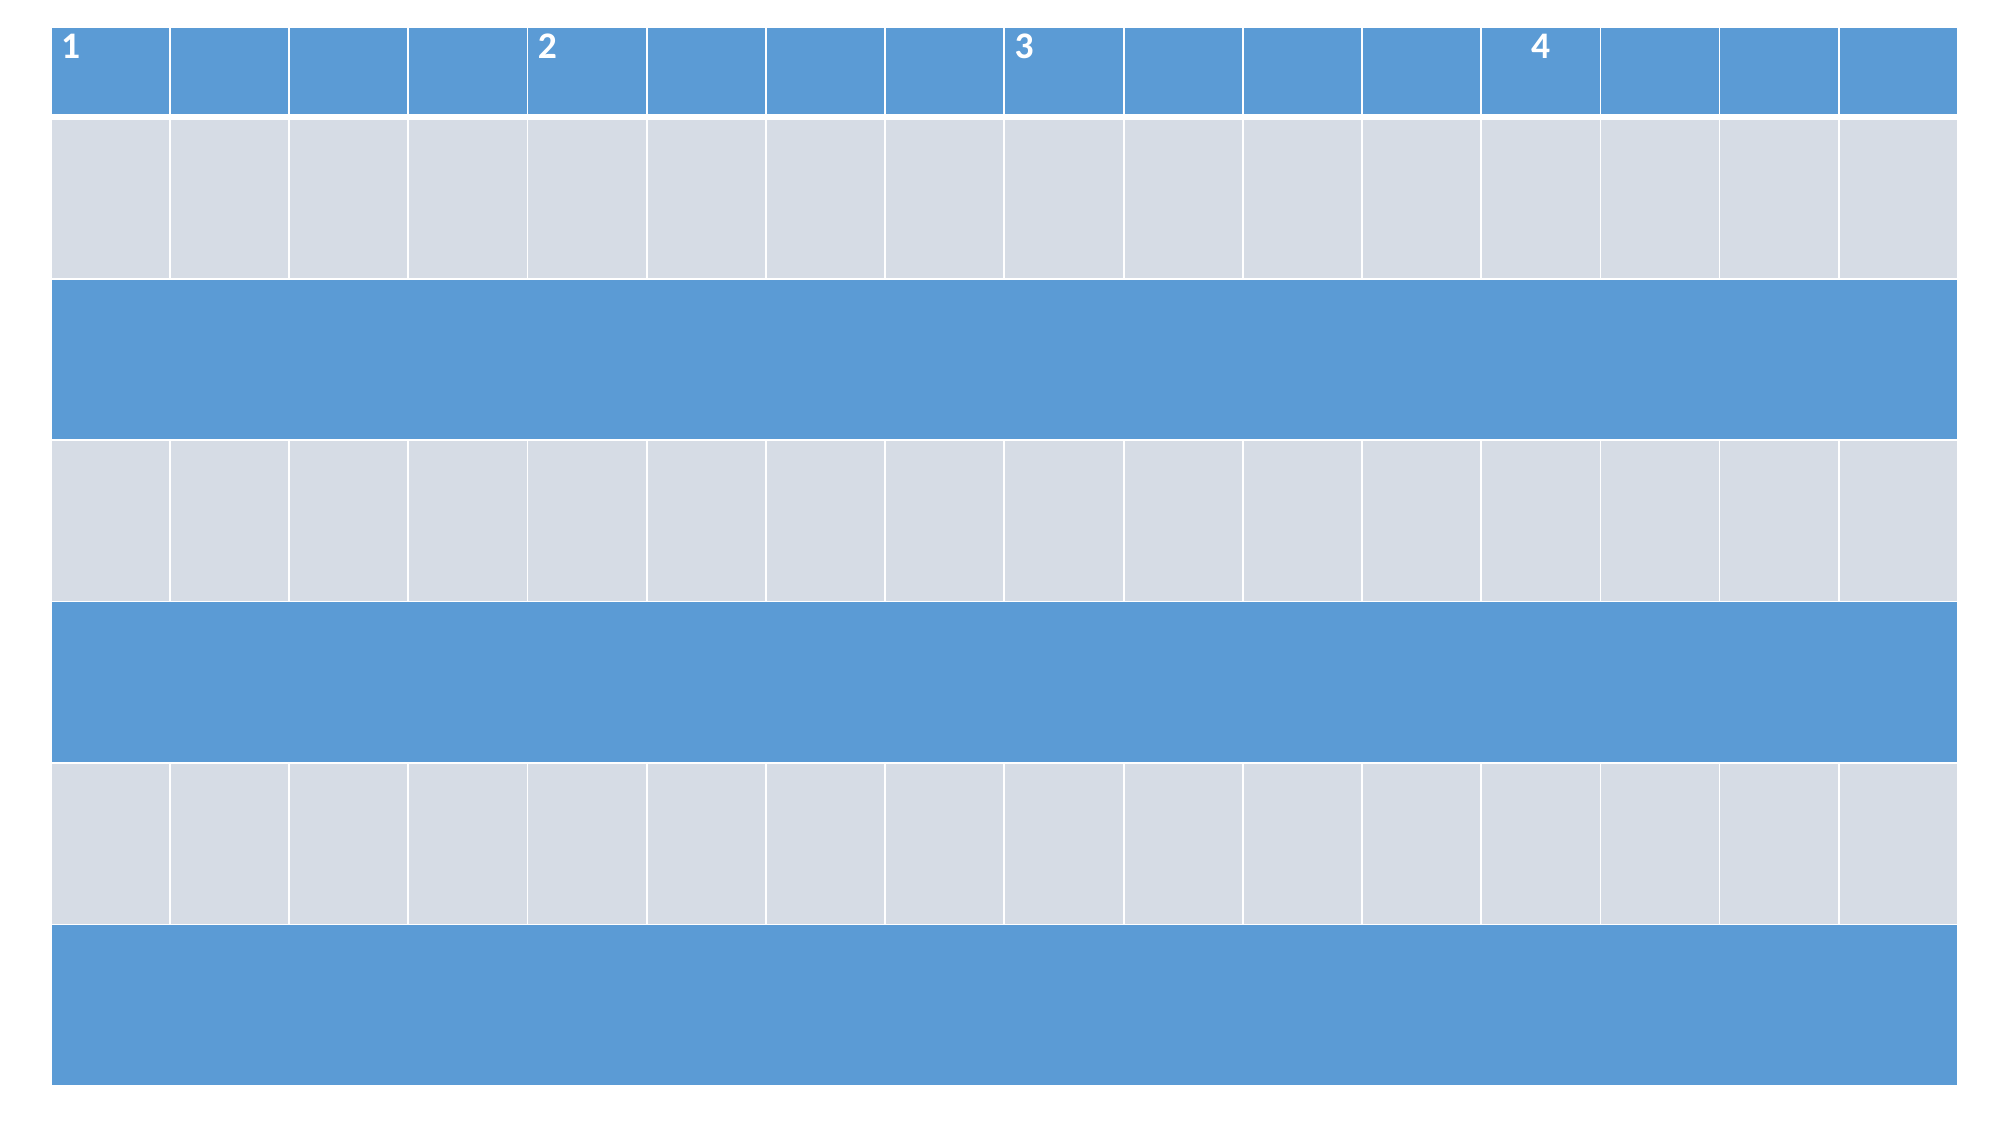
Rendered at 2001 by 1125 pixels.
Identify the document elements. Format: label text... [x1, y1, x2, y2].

table_cell [767, 120, 884, 278]
table_cell [1005, 764, 1123, 924]
table_header [767, 28, 884, 114]
table_cell [1125, 120, 1242, 278]
table_cell [886, 441, 1003, 601]
table_header [1840, 28, 1957, 114]
table_cell [648, 441, 765, 601]
table_cell [290, 764, 407, 924]
table_cell [1005, 441, 1123, 601]
table_cell [52, 764, 169, 924]
table_header [409, 28, 527, 114]
table_cell [1244, 764, 1361, 924]
table_cell [1840, 120, 1957, 278]
table_cell [171, 120, 288, 278]
table_cell [52, 280, 1957, 439]
table_cell [1363, 764, 1480, 924]
table_cell [767, 764, 884, 924]
table_header [1125, 28, 1242, 114]
table_cell [767, 441, 884, 601]
table_cell [409, 120, 527, 278]
table_cell [1005, 120, 1123, 278]
table_cell [886, 764, 1003, 924]
table_cell [171, 764, 288, 924]
table_cell [1363, 441, 1480, 601]
table_header [648, 28, 765, 114]
table_header 4 [1482, 28, 1600, 114]
table_header [290, 28, 407, 114]
table_header [1720, 28, 1838, 114]
table_cell [1601, 764, 1719, 924]
table_cell [648, 120, 765, 278]
table_cell [1125, 764, 1242, 924]
table_cell [52, 120, 169, 278]
table_cell [1482, 441, 1600, 601]
table_cell [1244, 120, 1361, 278]
table_cell [1482, 764, 1600, 924]
table_header 1 [52, 28, 169, 114]
table_header 3 [1005, 28, 1123, 114]
table_cell [528, 441, 646, 601]
table_cell [1720, 120, 1838, 278]
table_cell [1840, 441, 1957, 601]
table_cell [1125, 441, 1242, 601]
table_header [1601, 28, 1719, 114]
table_cell [886, 120, 1003, 278]
table_cell [1601, 120, 1719, 278]
table_cell [52, 925, 1957, 1085]
table_cell [171, 441, 288, 601]
table_header 2 [528, 28, 646, 114]
table_cell [52, 441, 169, 601]
table_header [1244, 28, 1361, 114]
table_cell [290, 120, 407, 278]
table_header [171, 28, 288, 114]
table_cell [1720, 764, 1838, 924]
table_header [1363, 28, 1480, 114]
table_cell [52, 602, 1957, 762]
table_cell [290, 441, 407, 601]
table_cell [1363, 120, 1480, 278]
table_cell [1482, 120, 1600, 278]
table_cell [1720, 441, 1838, 601]
table_cell [1601, 441, 1719, 601]
table_cell [409, 441, 527, 601]
table_cell [648, 764, 765, 924]
table_cell [528, 764, 646, 924]
table_header [886, 28, 1003, 114]
table_cell [528, 120, 646, 278]
table_cell [409, 764, 527, 924]
table_cell [1840, 764, 1957, 924]
table_cell [1244, 441, 1361, 601]
